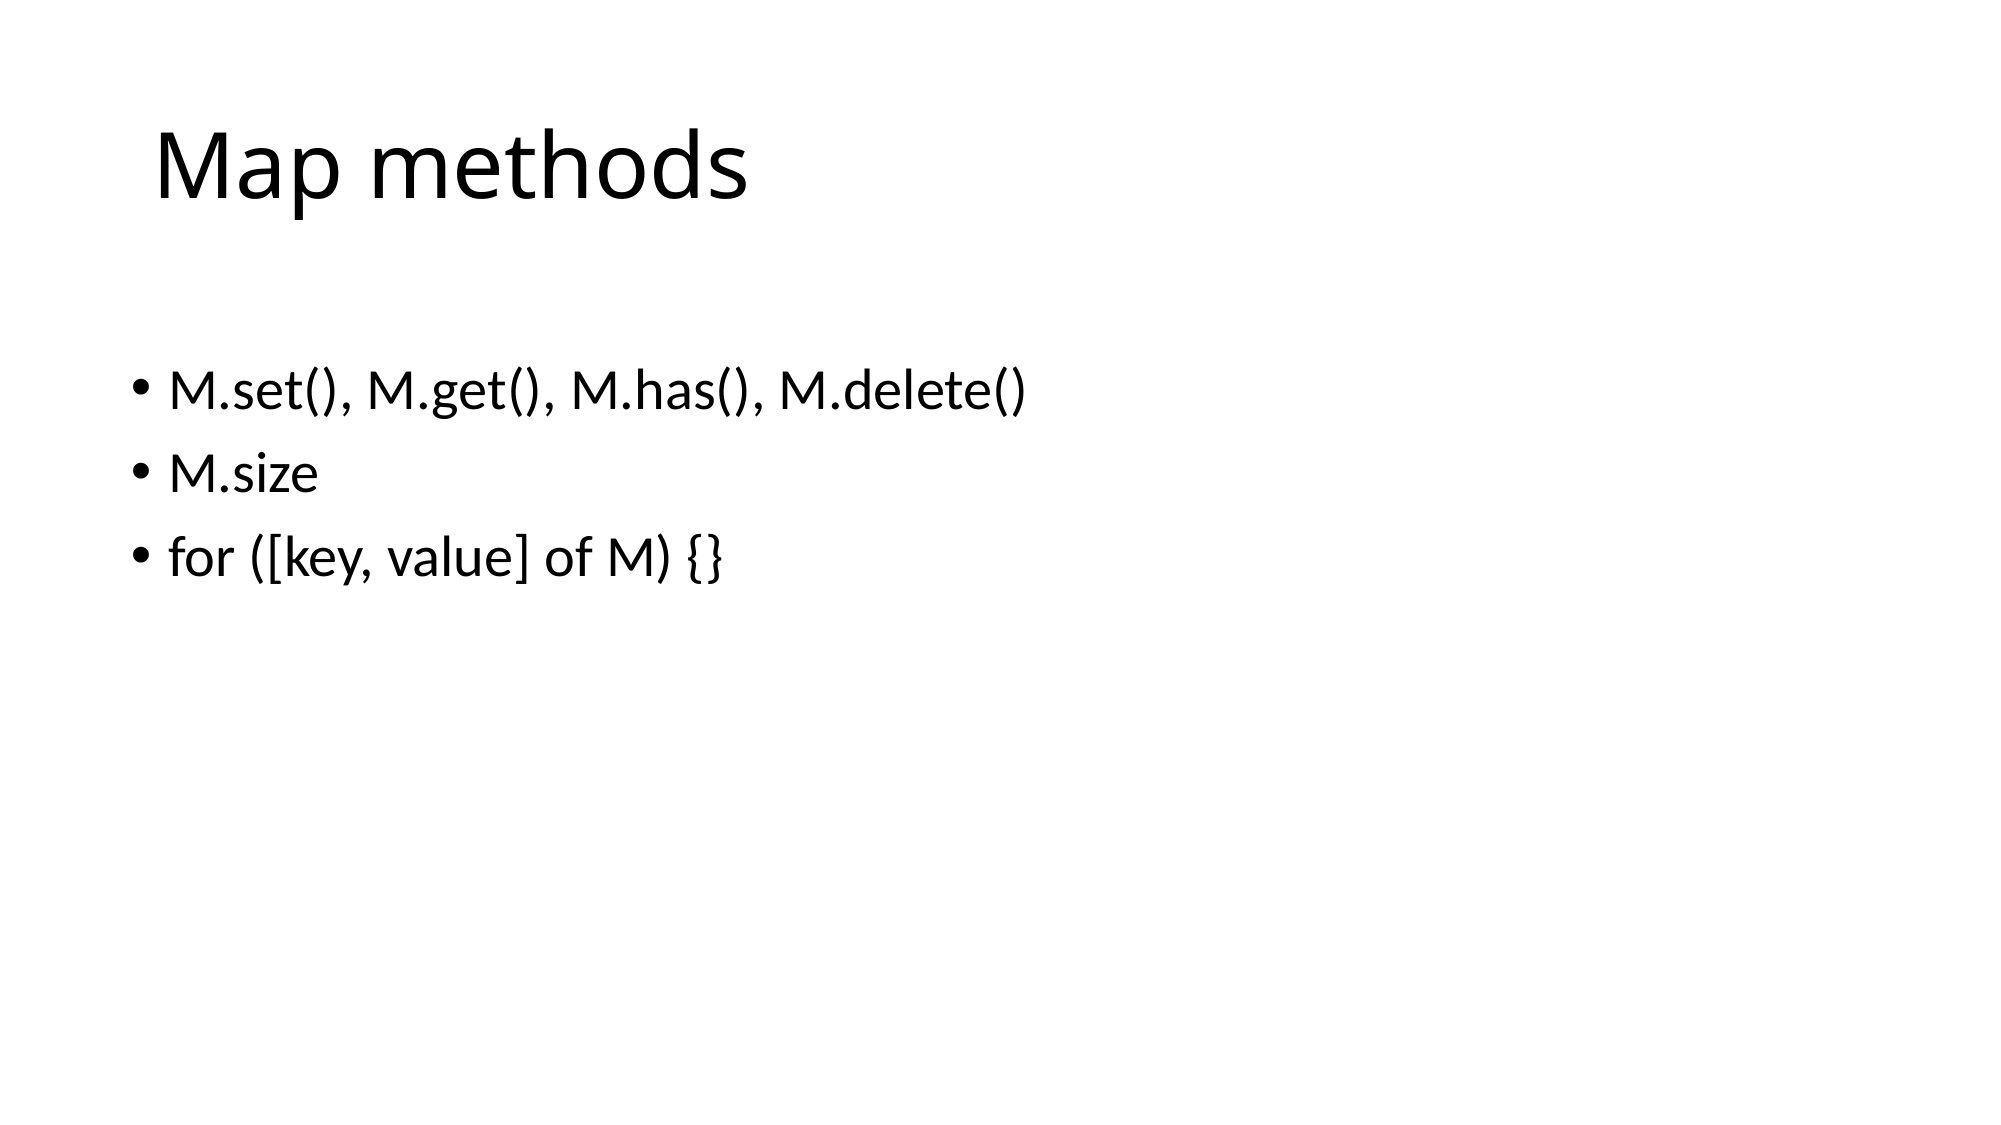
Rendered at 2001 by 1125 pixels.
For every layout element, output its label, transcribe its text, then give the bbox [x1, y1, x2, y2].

list M.set(), M.get(), M.has(), M.delete() M.size for ([key, value] of M) {} [115, 351, 1841, 1066]
title Map methods [137, 59, 1863, 278]
